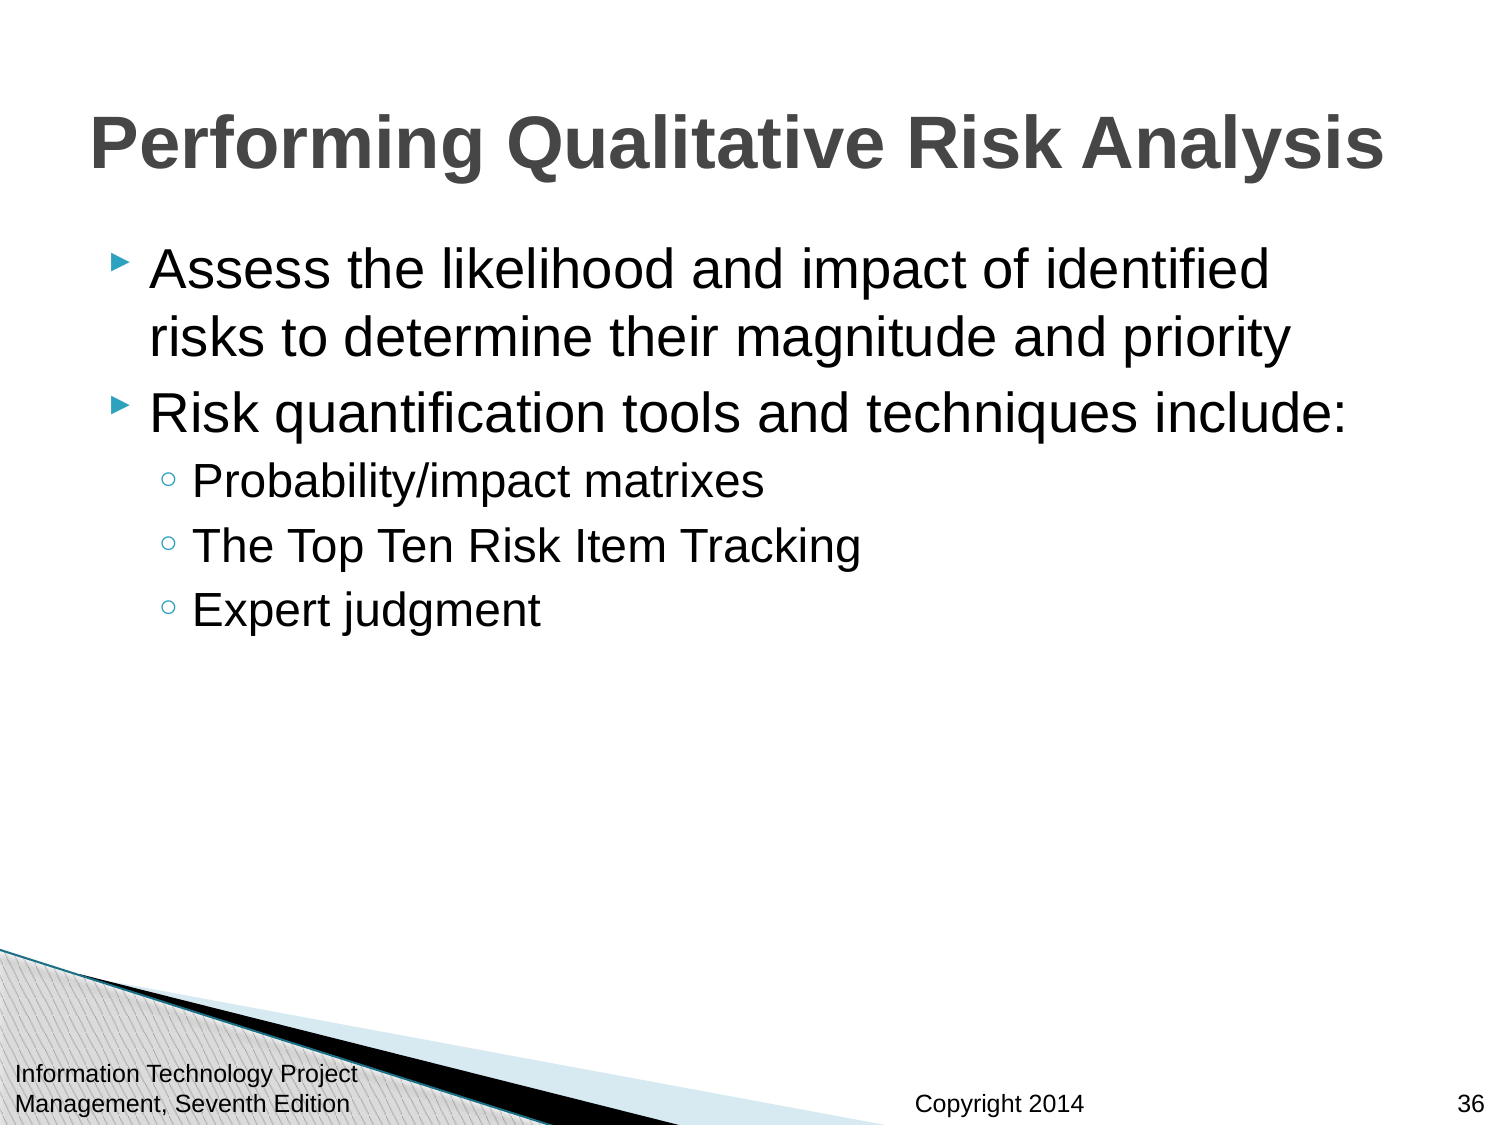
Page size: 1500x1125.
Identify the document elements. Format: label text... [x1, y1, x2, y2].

title Performing Qualitative Risk Analysis [75, 45, 1425, 233]
slide_number 36 [1408, 1065, 1500, 1125]
list Assess the likelihood and impact of identified risks to determine their magnitude and priority Risk quantification tools and techniques include: Probability/impact matrixes The Top Ten Risk Item Tracking Expert judgment [74, 224, 1369, 1012]
footer Information Technology Project Management, Seventh Edition [0, 1065, 425, 1125]
